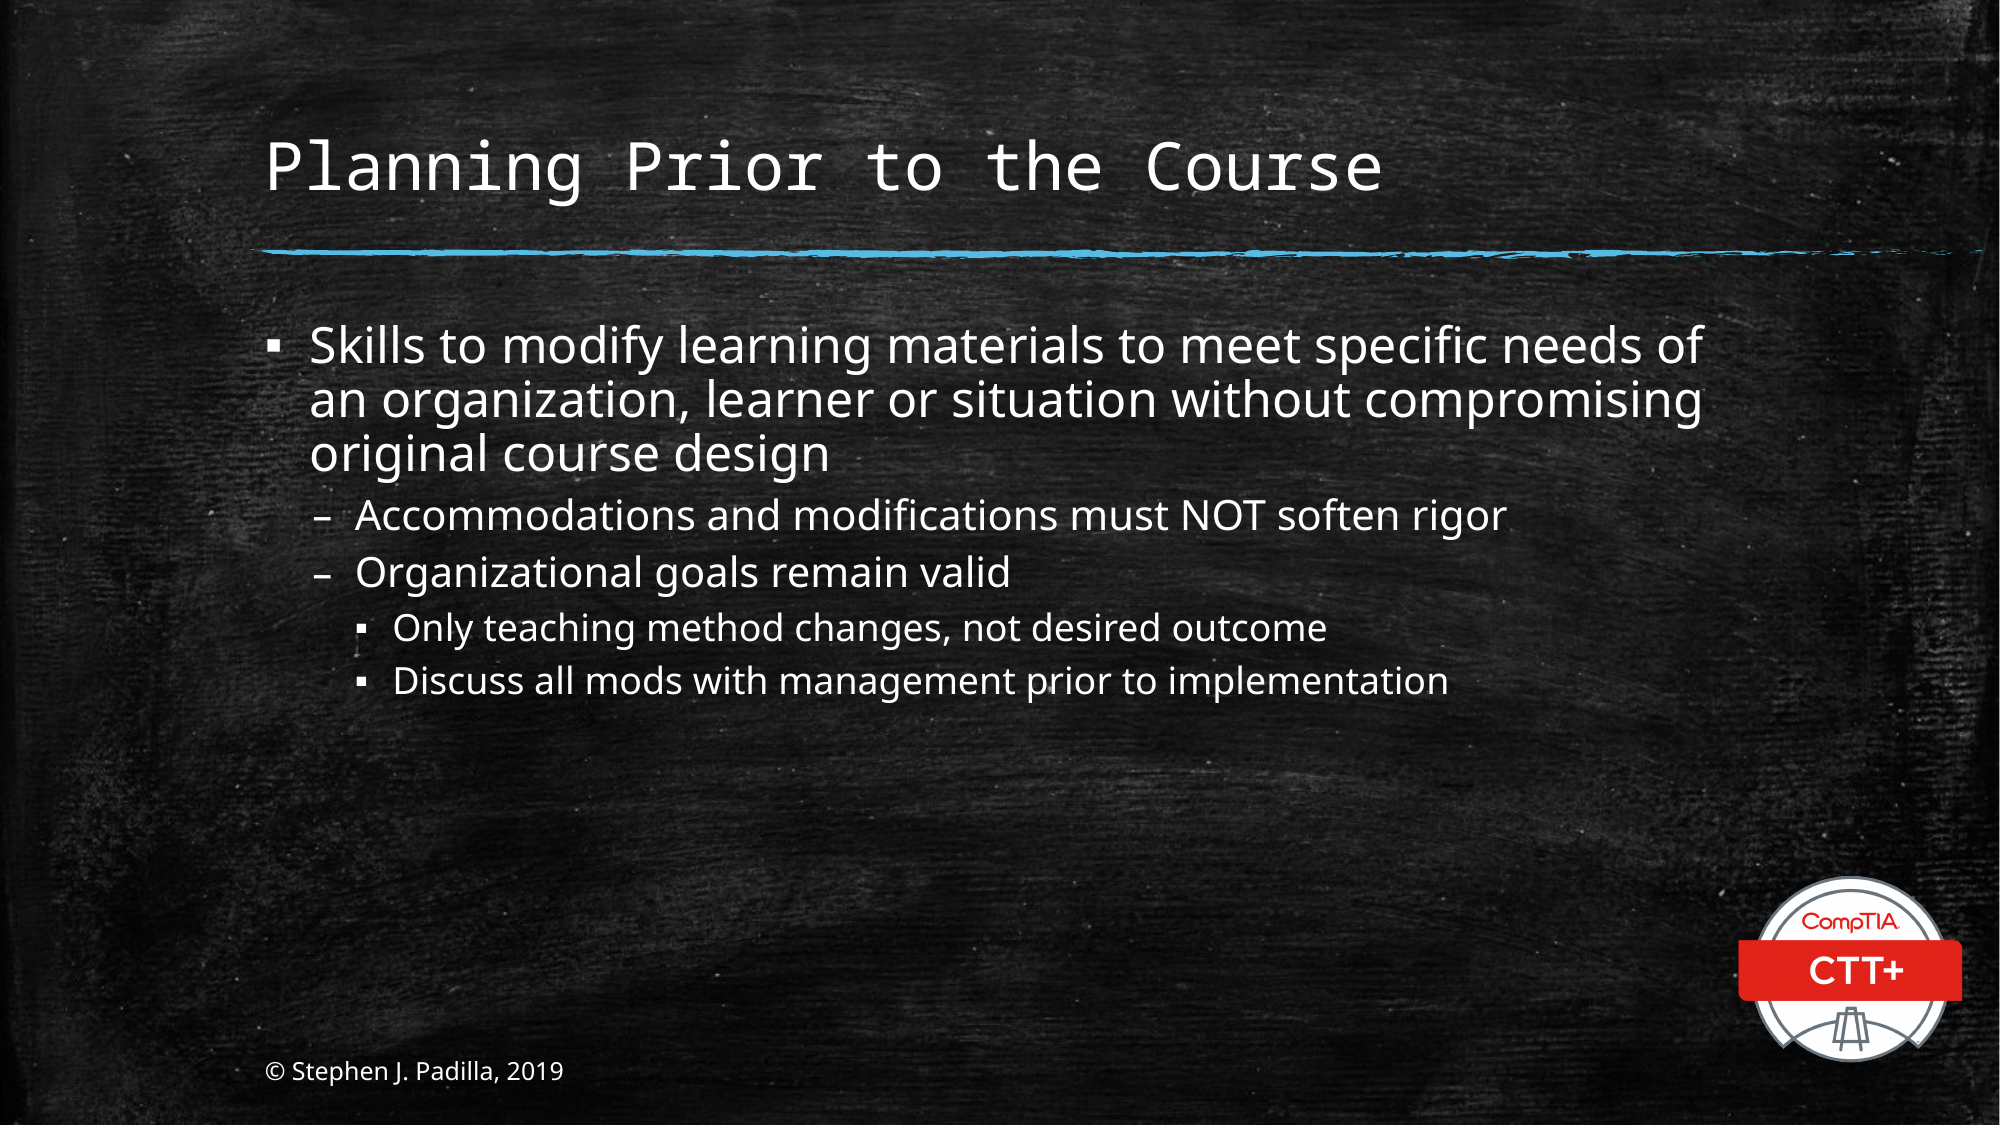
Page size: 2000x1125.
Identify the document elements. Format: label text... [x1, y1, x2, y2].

footer © Stephen J. Padilla, 2019 [249, 1050, 1288, 1096]
picture [1699, 824, 2000, 1125]
list Skills to modify learning materials to meet specific needs of an organization, learner or situation without compromising original course design Accommodations and modifications must NOT soften rigor Organizational goals remain valid Only teaching method changes, not desired outcome Discuss all mods with management prior to implementation [249, 312, 1750, 1013]
title Planning Prior to the Course [249, 45, 1750, 213]
